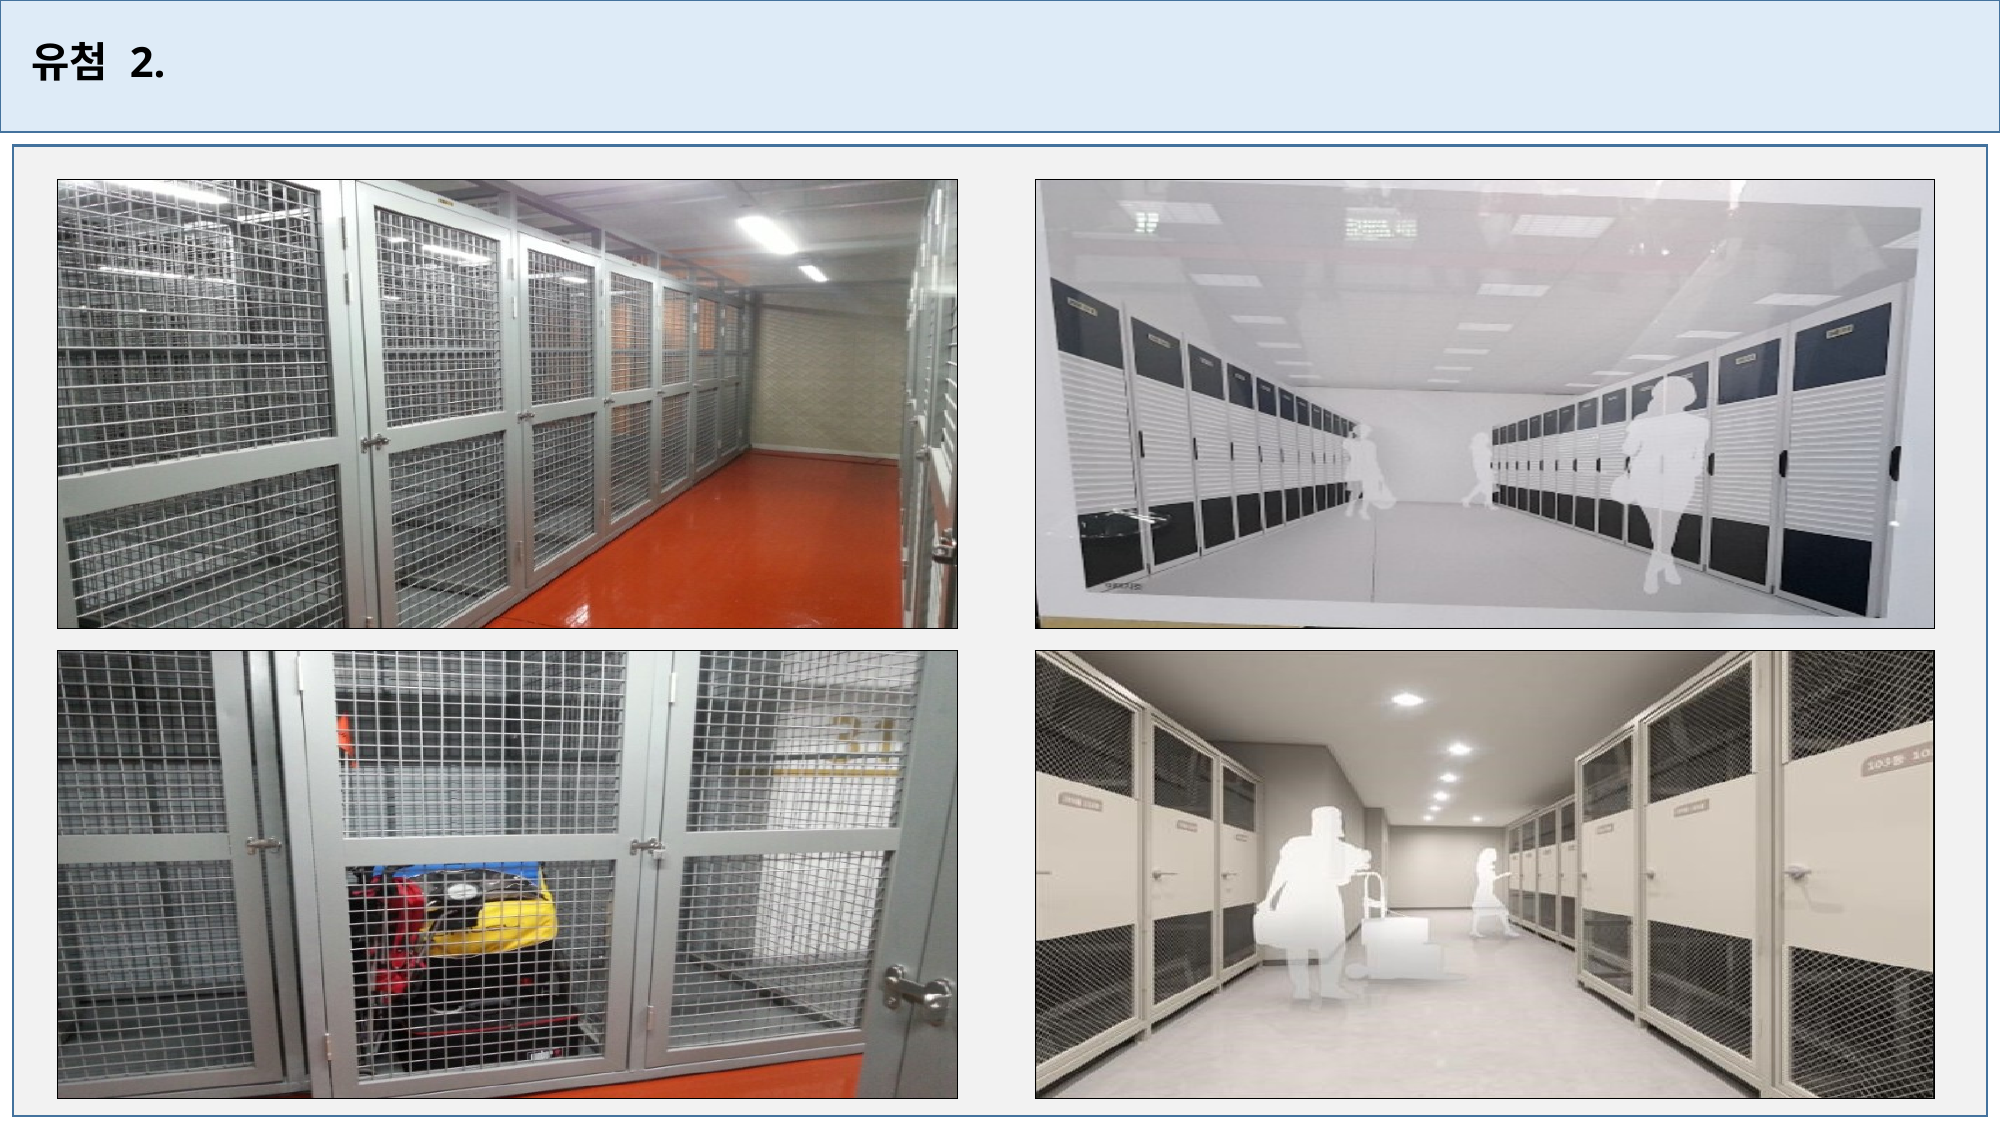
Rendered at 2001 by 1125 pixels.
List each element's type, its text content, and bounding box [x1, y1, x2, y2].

picture [57, 650, 958, 1099]
picture [57, 179, 958, 629]
text_box [12, 144, 1988, 1117]
picture [1035, 179, 1935, 629]
text_box [0, 0, 2000, 133]
picture [1035, 650, 1935, 1099]
text_box 유첨 2. [16, 28, 284, 94]
